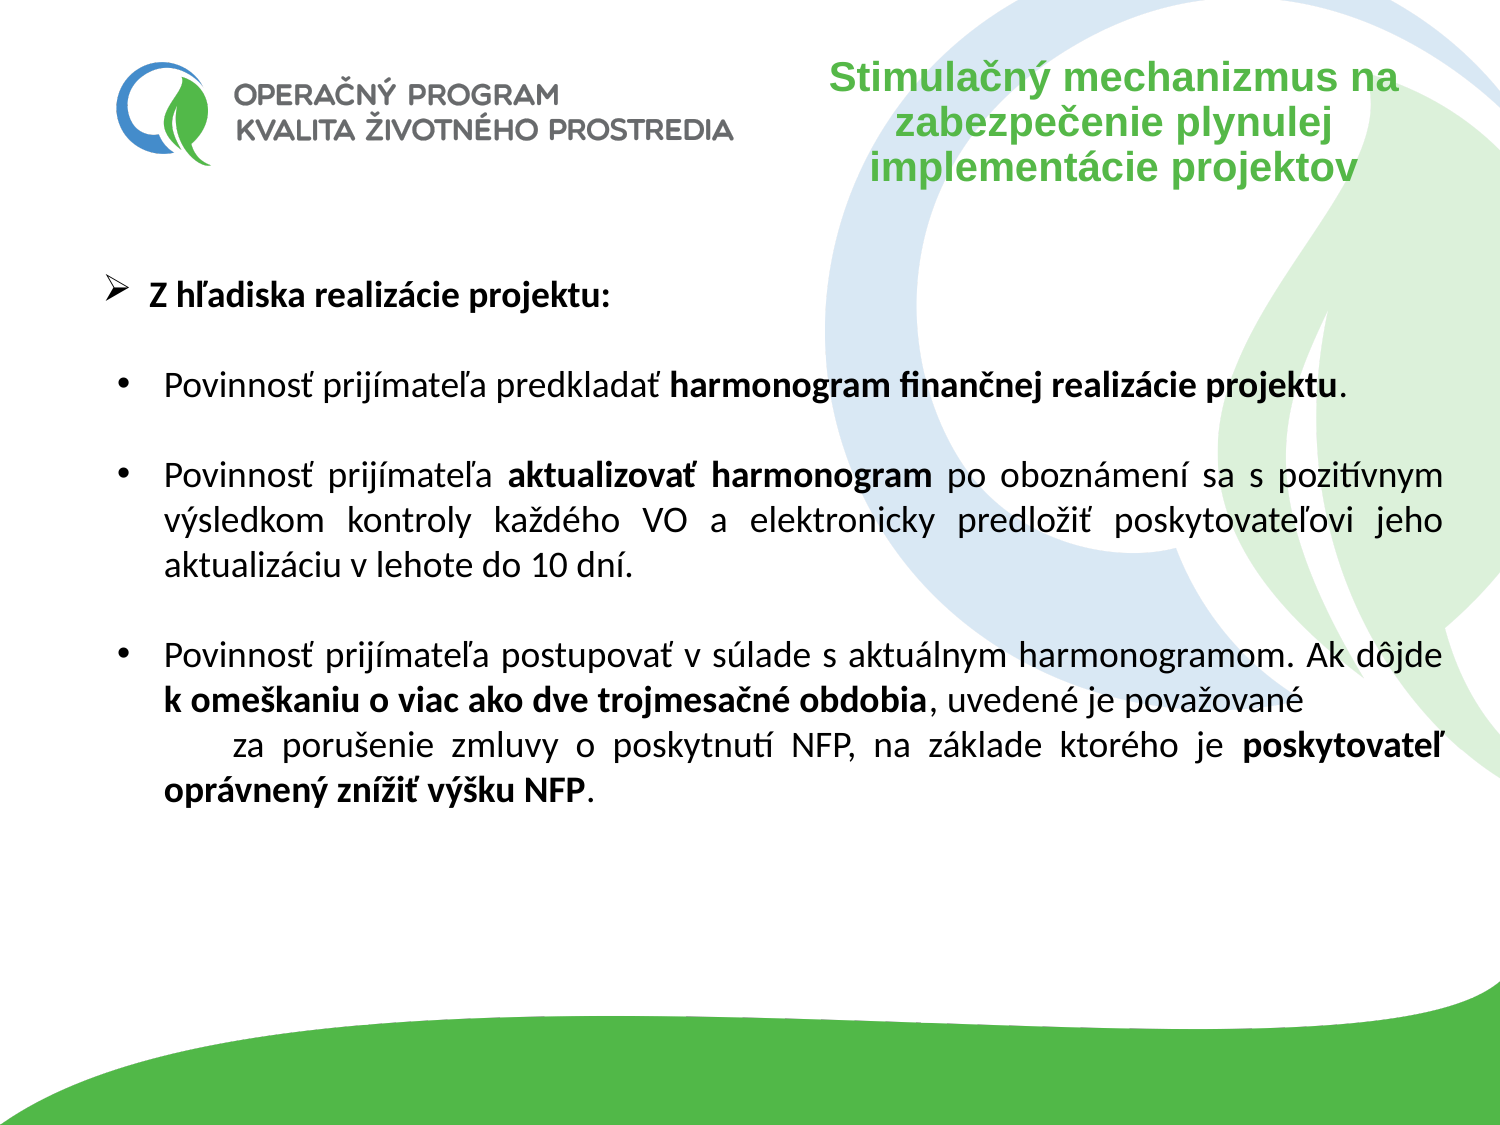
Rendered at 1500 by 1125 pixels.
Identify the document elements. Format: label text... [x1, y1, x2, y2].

title Stimulačný mechanizmus na zabezpečenie plynulej implementácie projektov [760, 20, 1468, 225]
text_box Z hľadiska realizácie projektu: Povinnosť prijímateľa predkladať harmonogram finančnej realizácie projektu. Povinnosť prijímateľa aktualizovať harmonogram po oboznámení sa s pozitívnym výsledkom kontroly každého VO a elektronicky predložiť poskytovateľovi jeho aktualizáciu v lehote do 10 dní. Povinnosť prijímateľa postupovať v súlade s aktuálnym harmonogramom. Ak dôjde k omeškaniu o viac ako dve trojmesačné obdobia, uvedené je považované za porušenie zmluvy o poskytnutí NFP, na základe ktorého je poskytovateľ oprávnený znížiť výšku NFP. [76, 262, 1460, 908]
picture [0, 0, 1500, 1125]
